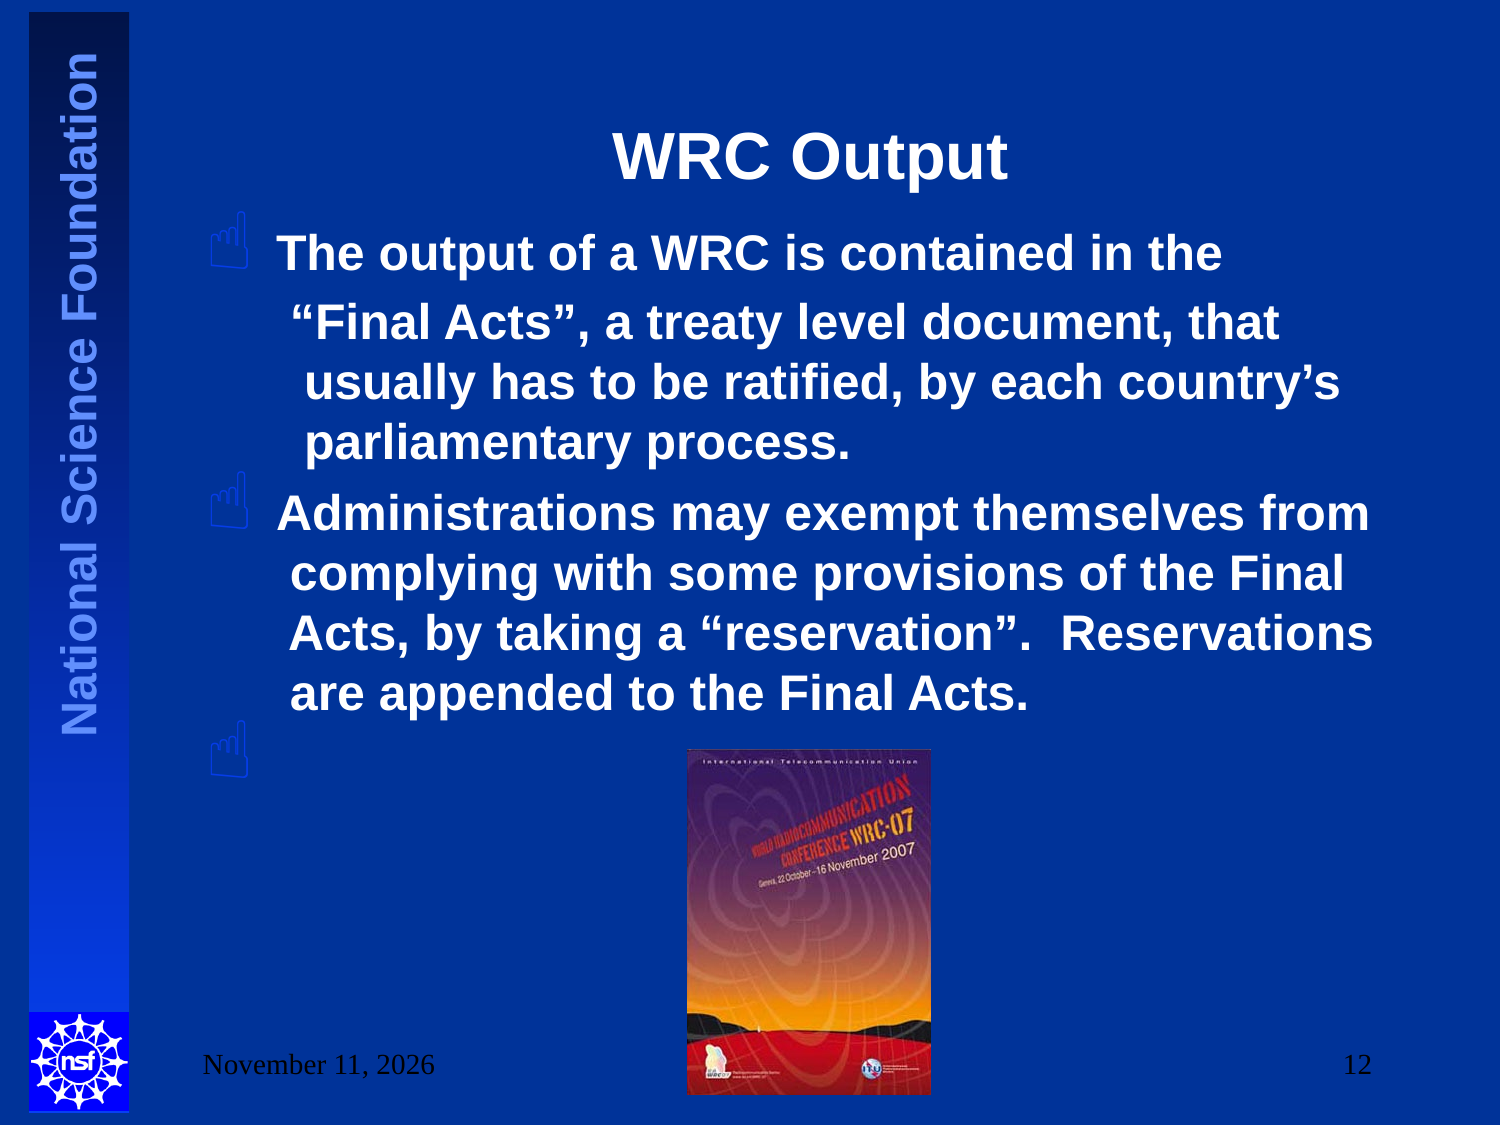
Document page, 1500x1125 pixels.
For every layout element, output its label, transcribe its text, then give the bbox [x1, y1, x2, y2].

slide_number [187, 1024, 501, 1101]
picture [29, 1012, 129, 1111]
picture [687, 749, 932, 1096]
list The output of a WRC is contained in the “Final Acts”, a treaty level document, that usually has to be ratified, by each country’s parliamentary process. Administrations may exempt themselves from complying with some provisions of the Final Acts, by taking a “reservation”. Reservations are appended to the Final Acts. [190, 212, 1435, 1051]
title WRC Output [174, 59, 1448, 248]
slide_number 12 [1074, 1051, 1388, 1101]
